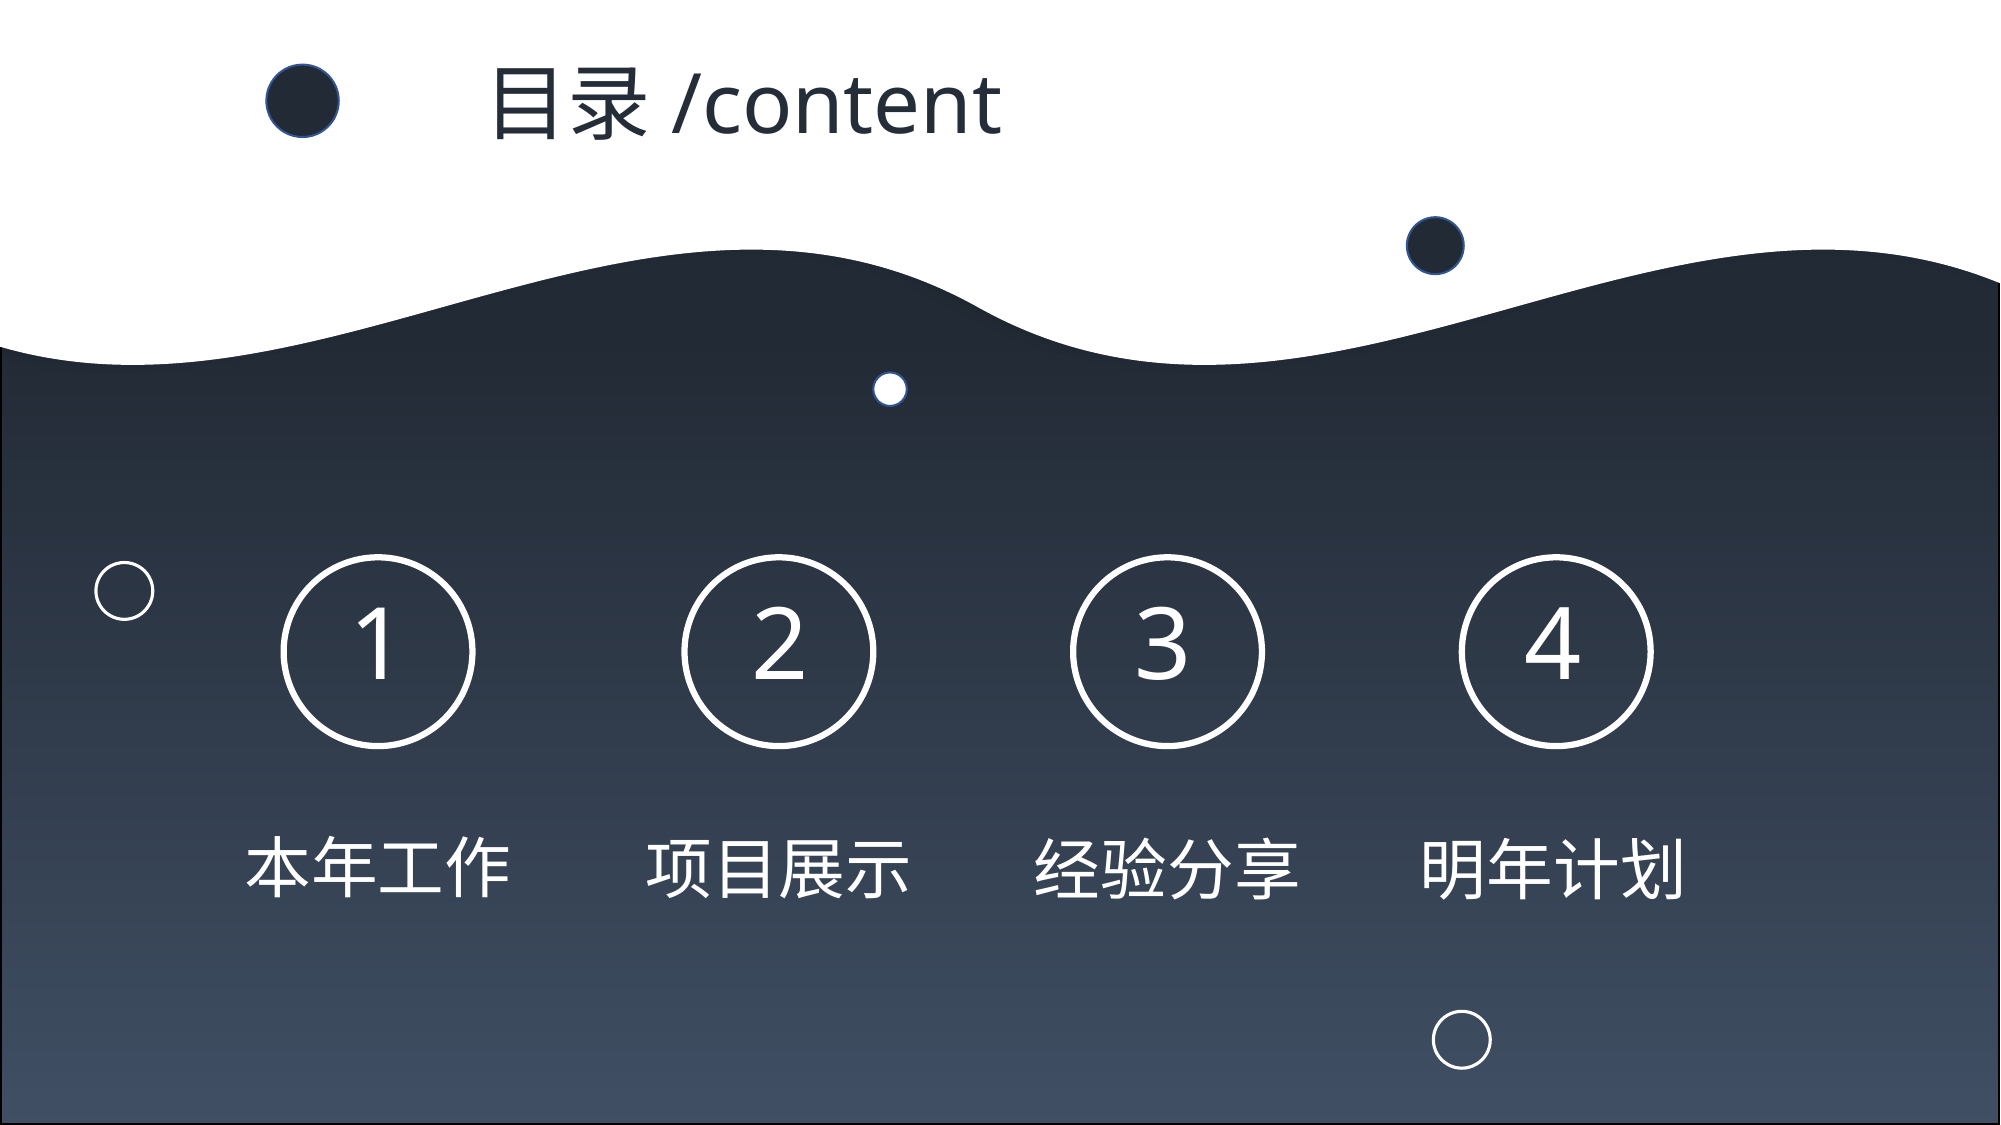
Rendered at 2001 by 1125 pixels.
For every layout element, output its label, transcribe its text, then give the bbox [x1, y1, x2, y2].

text_box [1432, 1010, 1492, 1070]
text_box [1073, 557, 1262, 747]
text_box 本年工作 [226, 818, 530, 914]
text_box [94, 561, 154, 621]
text_box 目录/content [328, 42, 1159, 158]
text_box [265, 63, 328, 139]
text_box [1405, 216, 1465, 276]
text_box 项目展示 [627, 819, 931, 915]
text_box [684, 557, 874, 747]
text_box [1461, 557, 1651, 747]
text_box 经验分享 [1016, 821, 1319, 916]
text_box [872, 371, 908, 408]
text_box [0, 0, 2000, 366]
text_box 明年计划 [1401, 821, 1705, 916]
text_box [283, 557, 473, 747]
text_box [0, 254, 2000, 1125]
